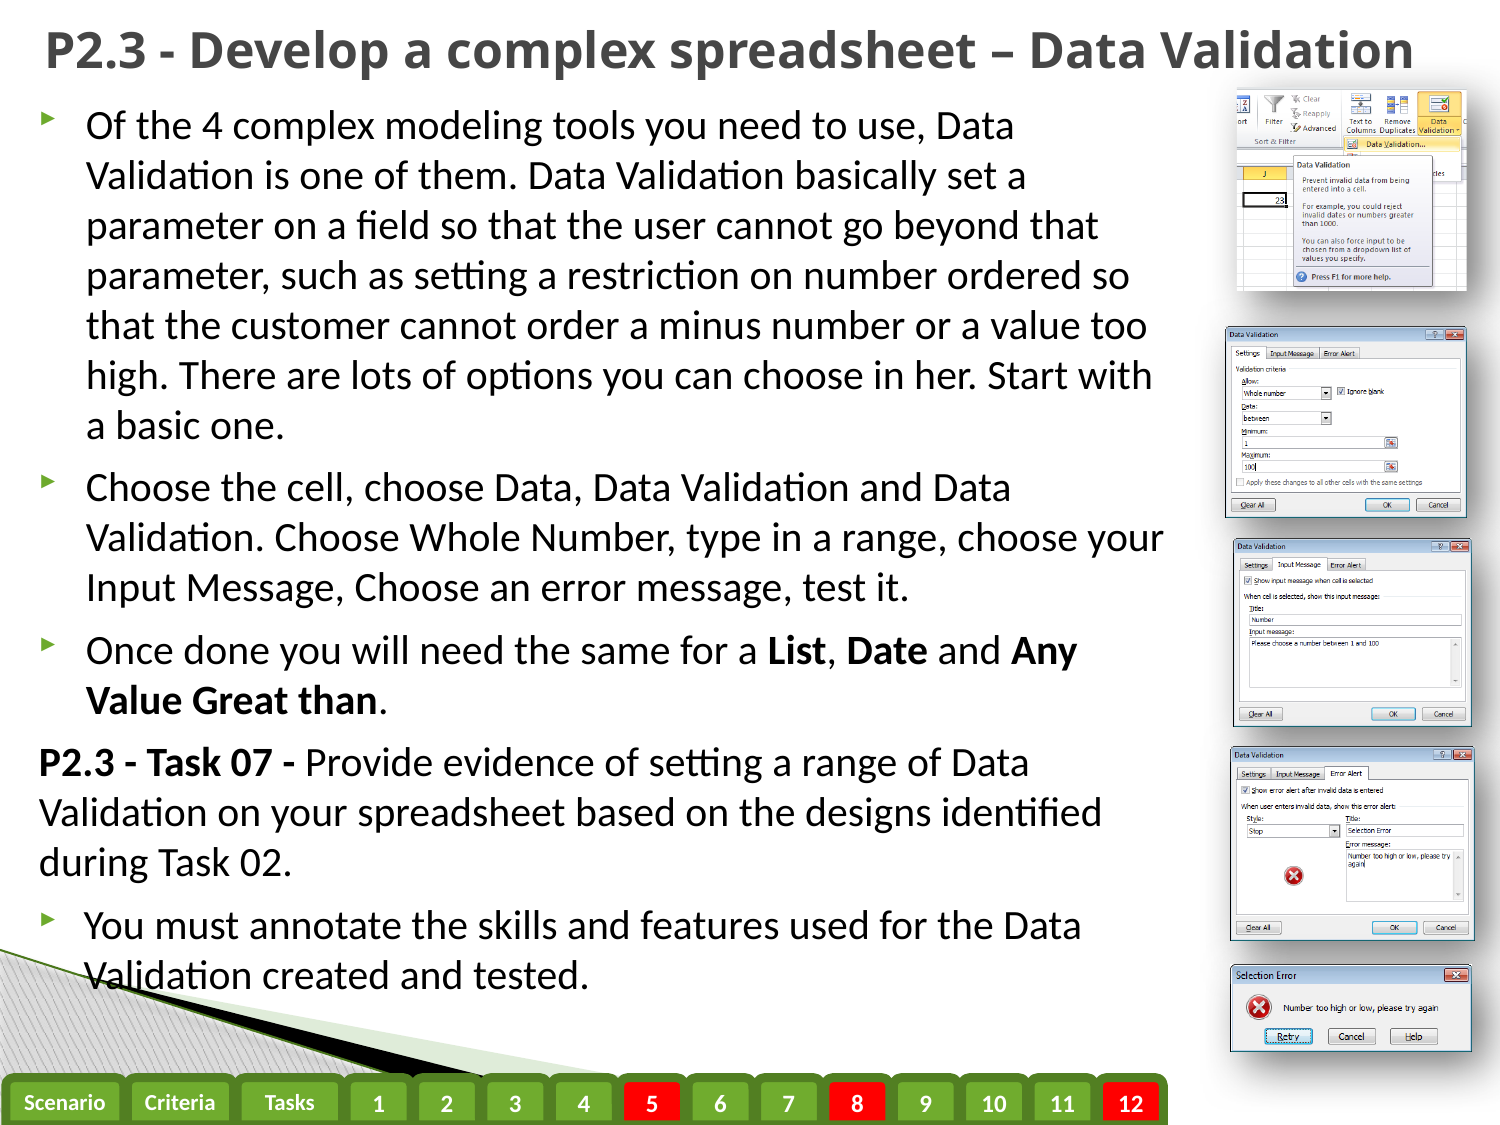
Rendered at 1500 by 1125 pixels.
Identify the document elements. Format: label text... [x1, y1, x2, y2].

picture [1229, 963, 1472, 1053]
picture [1236, 87, 1467, 291]
picture [1224, 326, 1467, 518]
list Of the 4 complex modeling tools you need to use, Data Validation is one of them. Data Validation basically set a parameter on a field so that the user cannot go beyond that parameter, such as setting a restriction on number ordered so that the customer cannot order a minus number or a value too high. There are lots of options you can choose in her. Start with a basic one. Choose the cell, choose Data, Data Validation and Data Validation. Choose Whole Number, type in a range, choose your Input Message, Choose an error message, test it. Once done you will need the same for a List, Date and Any Value Great than. P2.3 - Task 07 - Provide evidence of setting a range of Data Validation on your spreadsheet based on the designs identified during Task 02. You must annotate the skills and features used for the Data Validation created and tested. [24, 90, 1188, 1000]
picture [1229, 746, 1475, 941]
picture [1233, 538, 1472, 727]
title P2.3 - Develop a complex spreadsheet – Data Validation [29, 19, 1463, 79]
